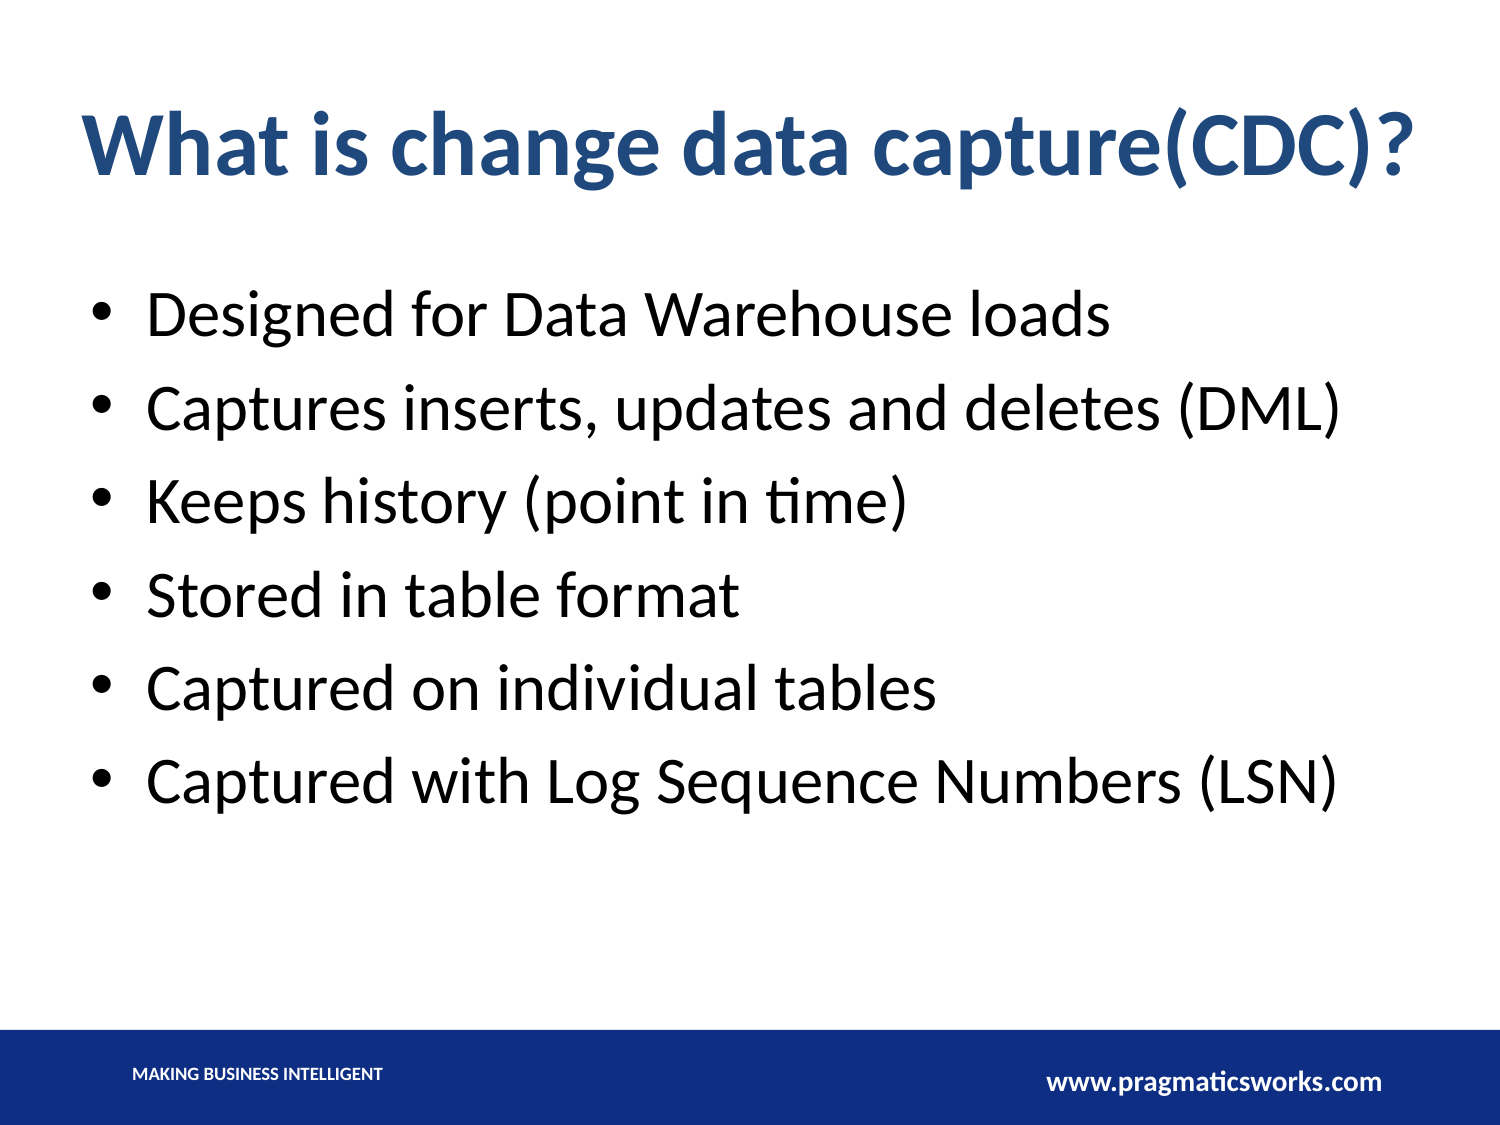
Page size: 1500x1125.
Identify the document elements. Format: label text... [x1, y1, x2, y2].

list Designed for Data Warehouse loads Captures inserts, updates and deletes (DML) Keeps history (point in time) Stored in table format Captured on individual tables Captured with Log Sequence Numbers (LSN) [75, 262, 1413, 975]
title What is change data capture(CDC)? [12, 45, 1488, 233]
